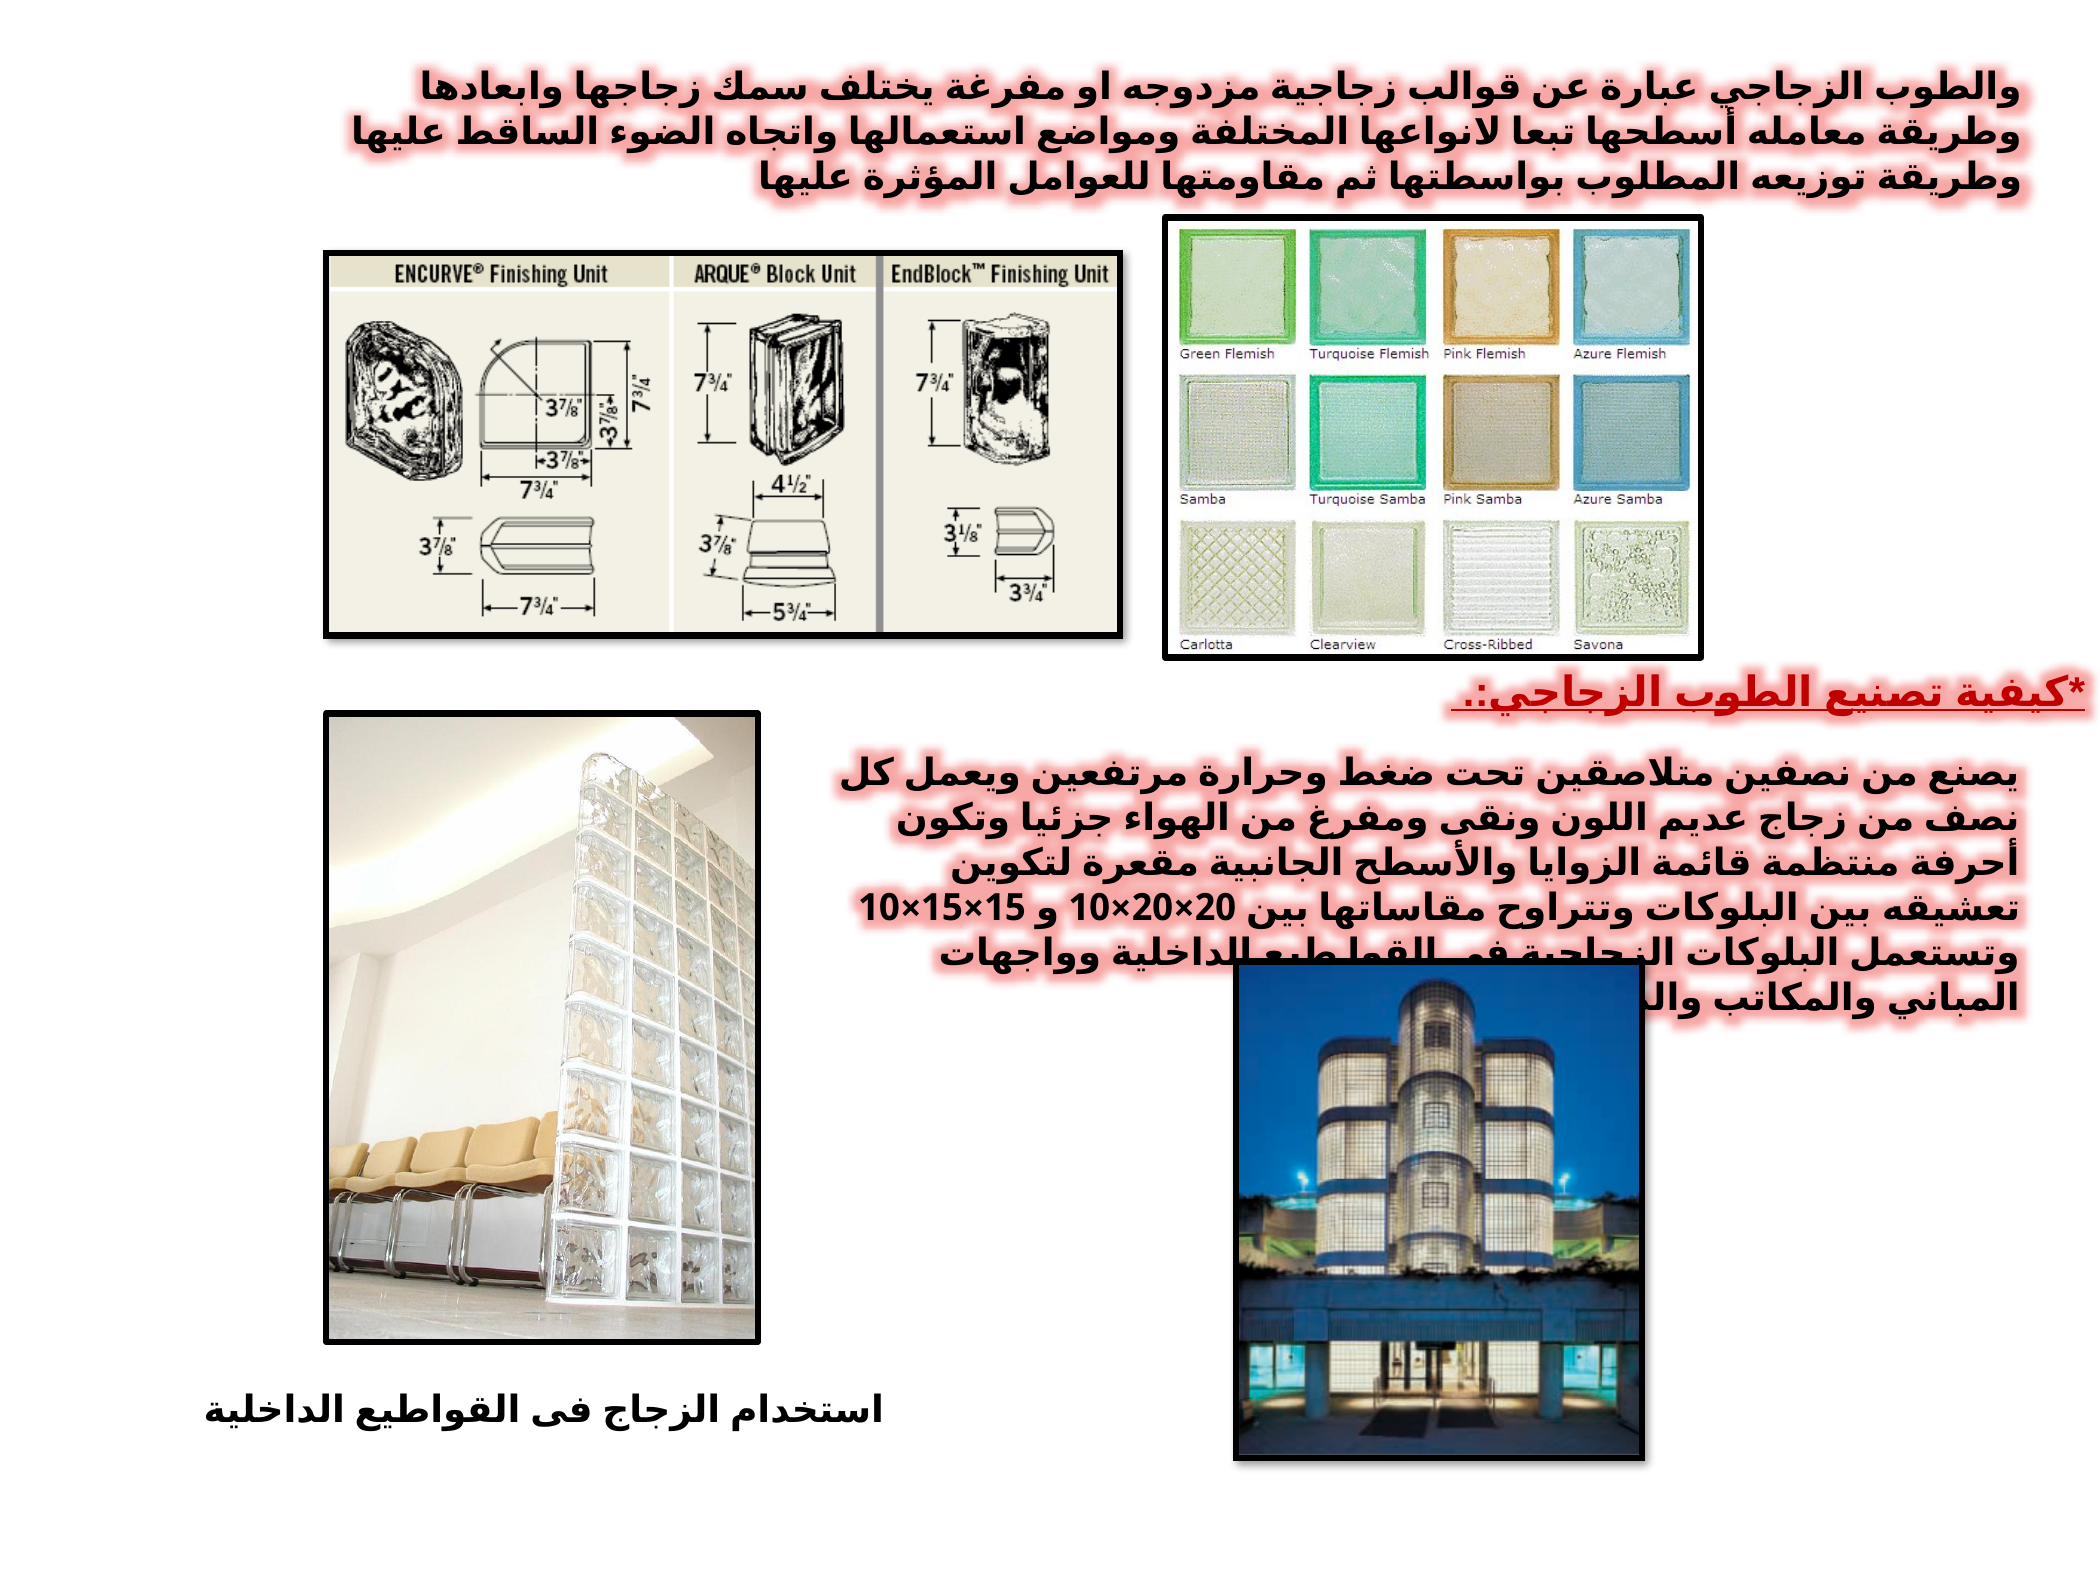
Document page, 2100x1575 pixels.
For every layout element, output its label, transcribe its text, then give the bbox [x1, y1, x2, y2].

text_box والطوب الزجاجي عبارة عن قوالب زجاجية مزدوجه او مفرغة يختلف سمك زجاجها وابعادها وطريقة معامله أسطحها تبعا لانواعها المختلفة ومواضع استعمالها واتجاه الضوء الساقط عليها وطريقة توزيعه المطلوب بواسطتها ثم مقاومتها للعوامل المؤثرة عليها [294, 55, 2038, 205]
text_box *كيفية تصنيع الطوب الزجاجي:. [1402, 657, 2100, 723]
text_box يصنع من نصفين متلاصقين تحت ضغط وحرارة مرتفعين ويعمل كل نصف من زجاج عديم اللون ونقى ومفرغ من الهواء جزئيا وتكون أحرفة منتظمة قائمة الزوايا والأسطح الجانبية مقعرة لتكوين تعشيقه بين البلوكات وتتراوح مقاساتها بين 20×20×10 و 15×15×10 وتستعمل البلوكات الزجاجية في القوا طيع الداخلية وواجهات المباني والمكاتب والمستشفيات ... [813, 740, 2035, 1025]
picture [1238, 964, 1639, 1456]
text_box استخدام الزجاج فى القواطيع الداخلية [188, 1378, 899, 1438]
picture [329, 716, 755, 1339]
picture [1167, 220, 1699, 655]
picture [329, 255, 1118, 633]
